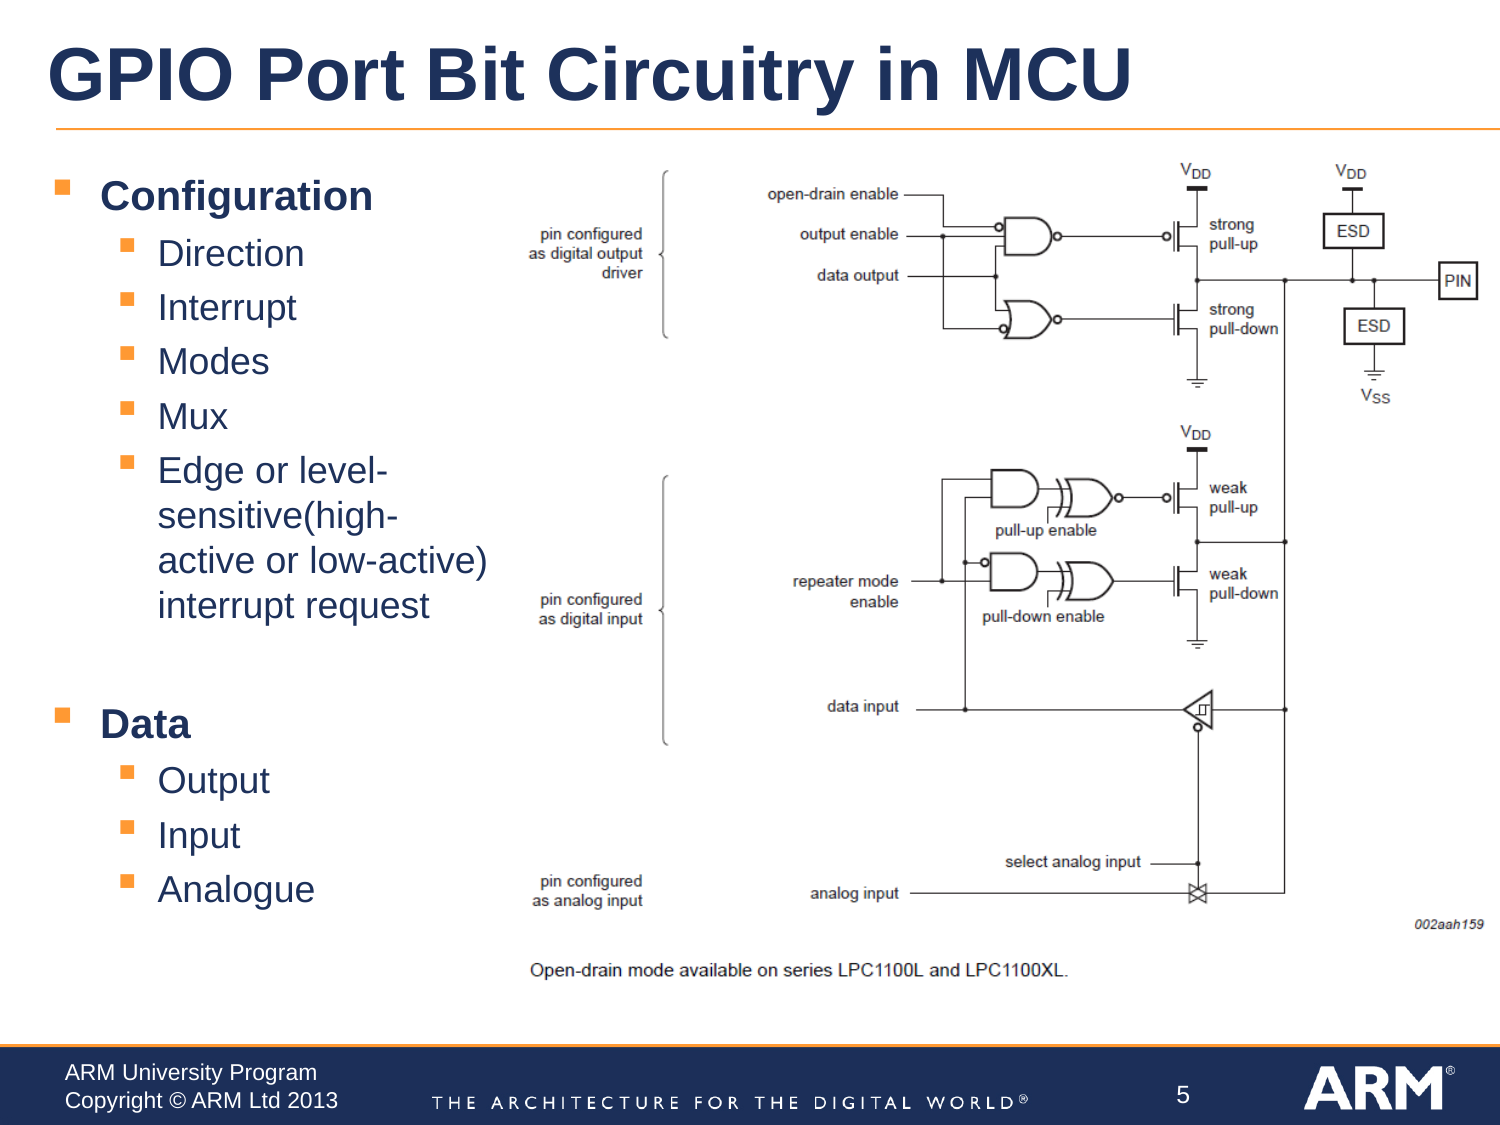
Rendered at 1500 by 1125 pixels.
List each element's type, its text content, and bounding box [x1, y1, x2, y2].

picture [523, 140, 1500, 985]
list Configuration Direction Interrupt Modes Mux Edge or level-sensitive(high-active or low-active) interrupt request Data Output Input Analogue [37, 162, 505, 988]
picture [0, 1048, 1500, 1125]
title GPIO Port Bit Circuitry in MCU [34, 1, 1500, 141]
